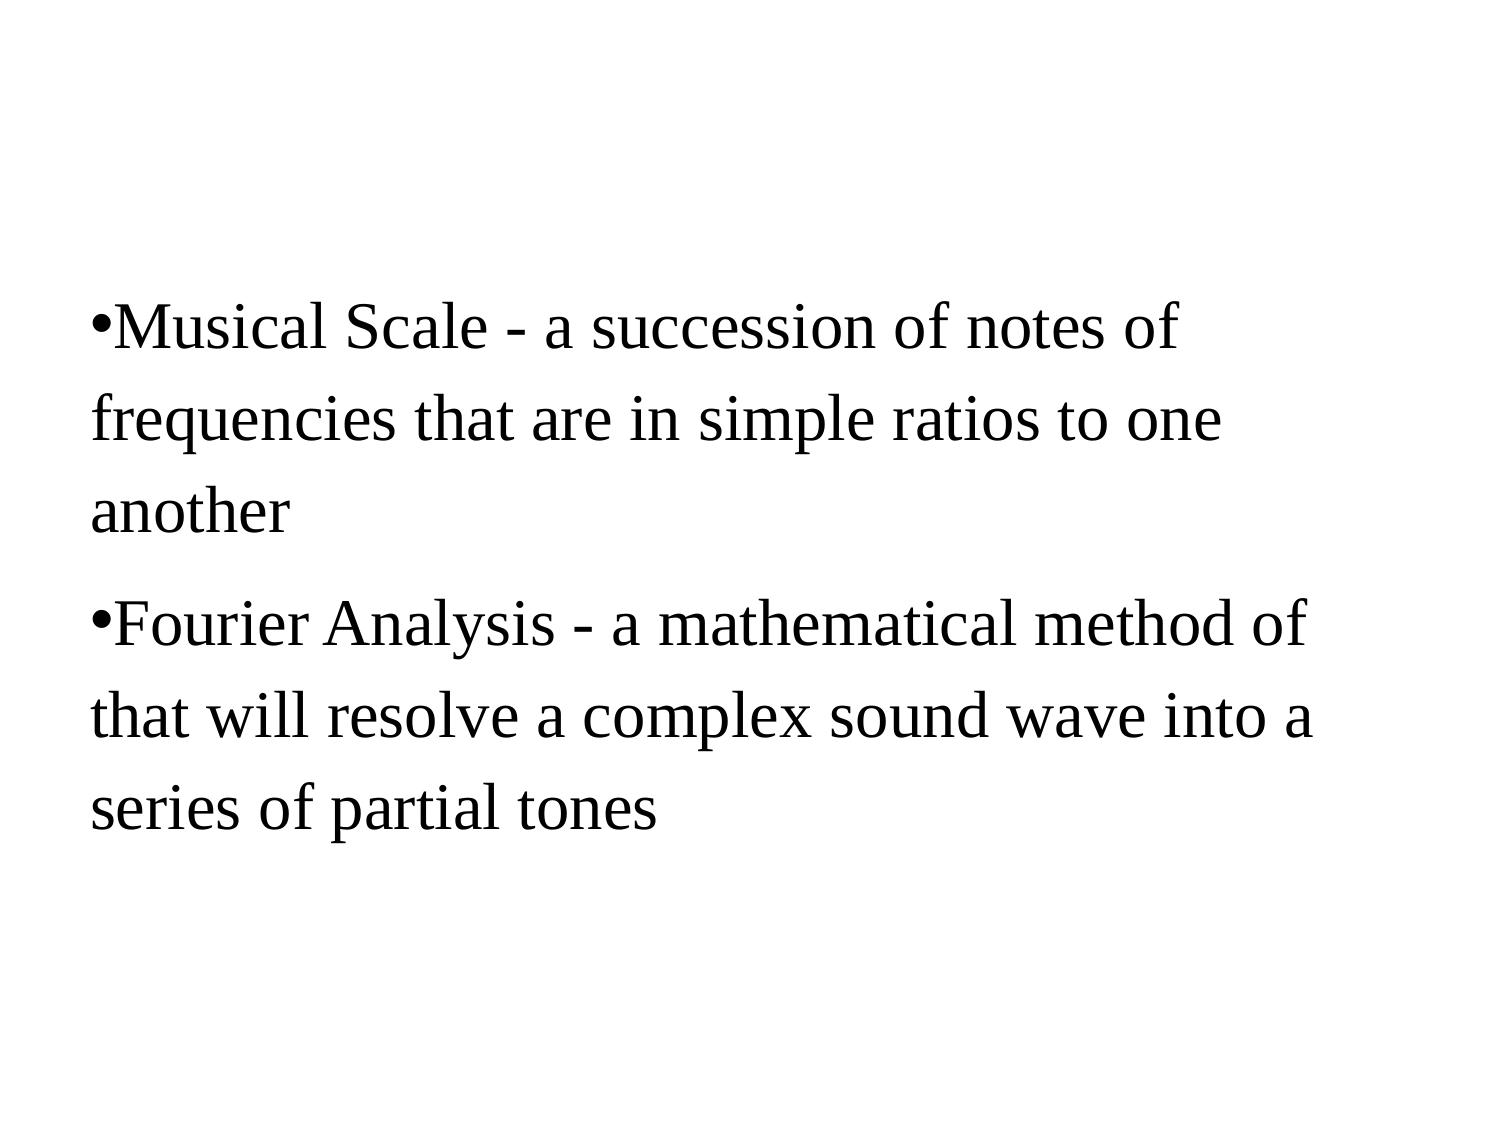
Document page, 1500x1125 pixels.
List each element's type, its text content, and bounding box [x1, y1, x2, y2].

list Musical Scale - a succession of notes of frequencies that are in simple ratios to one another Fourier Analysis - a mathematical method of that will resolve a complex sound wave into a series of partial tones [75, 262, 1425, 1005]
